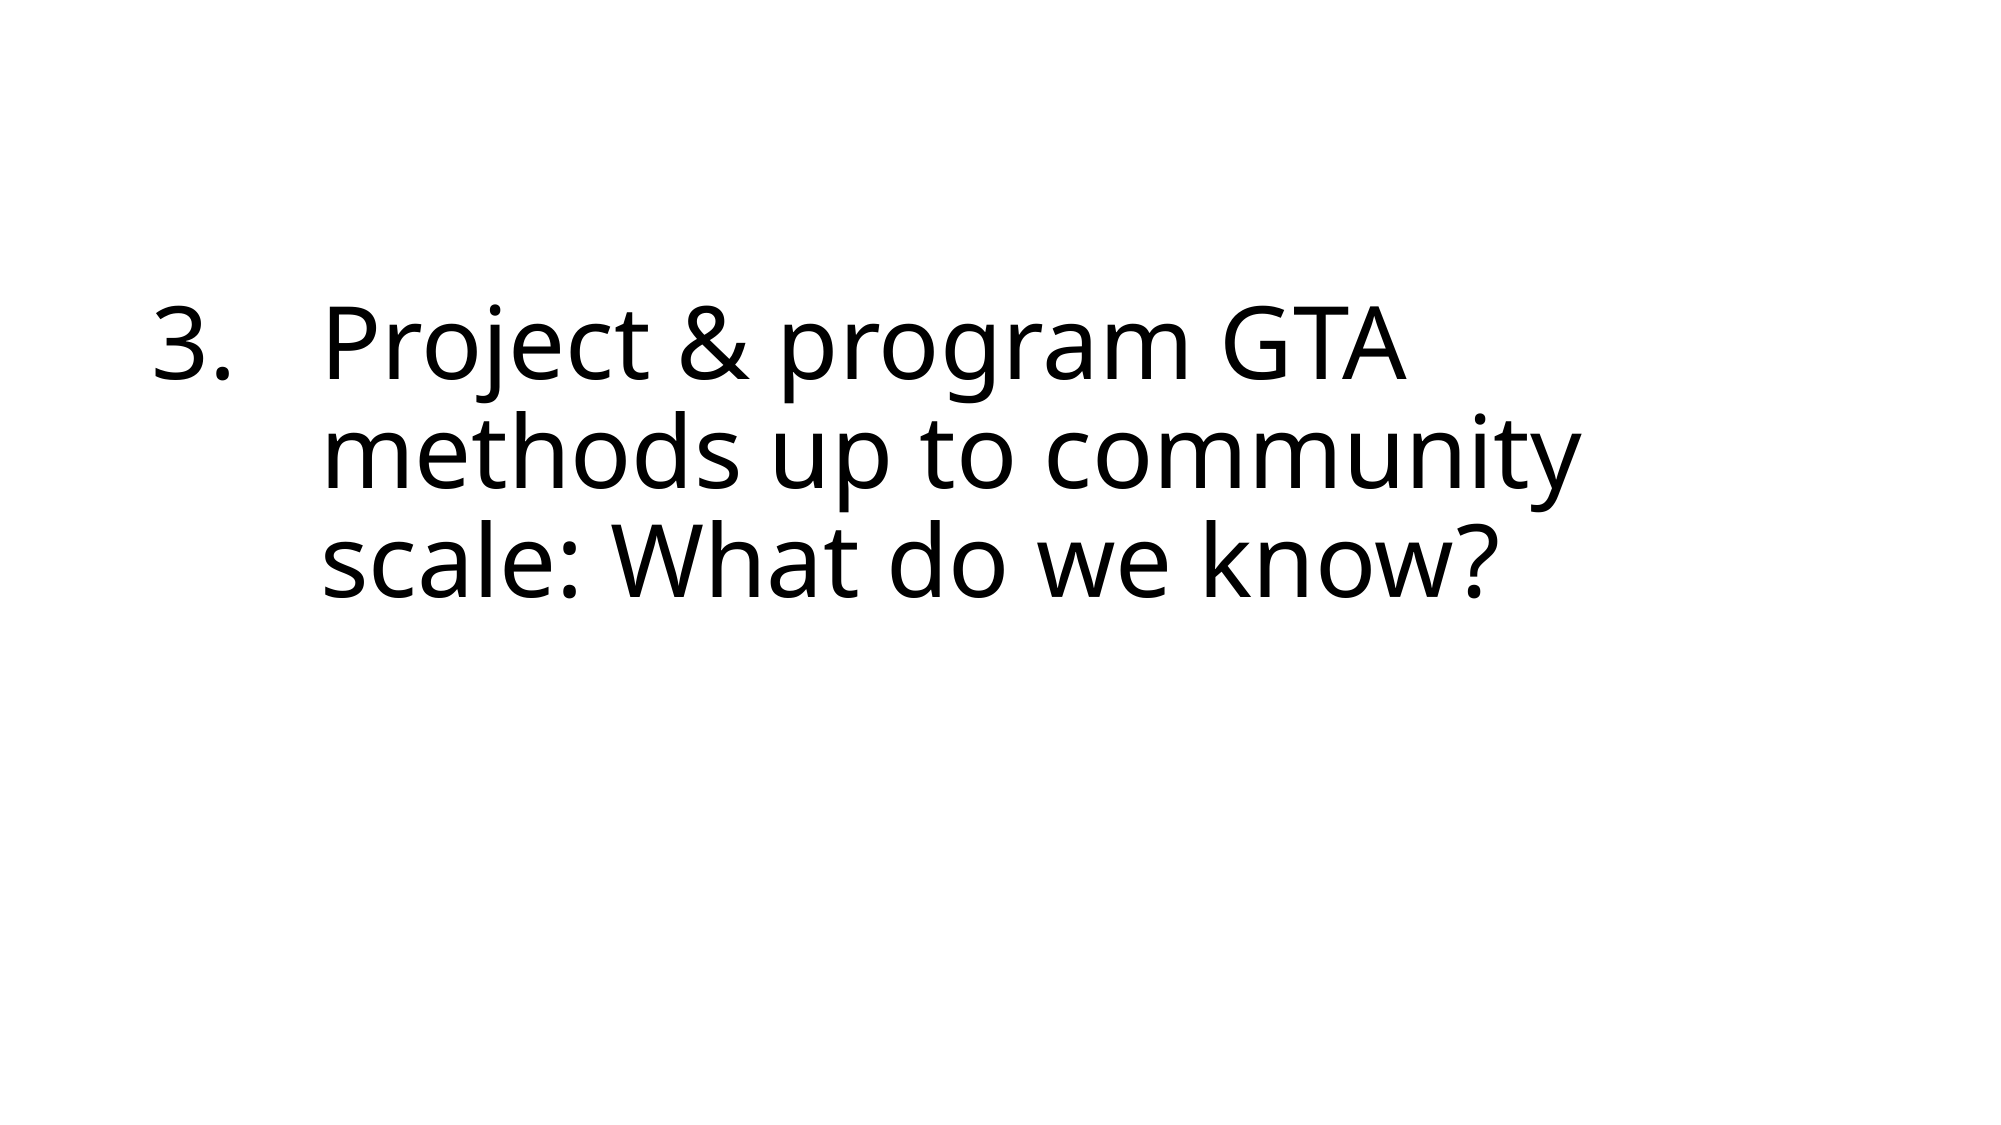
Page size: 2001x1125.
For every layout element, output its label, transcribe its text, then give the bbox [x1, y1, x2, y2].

title Project & program GTA methods up to community scale: What do we know? [136, 280, 1862, 749]
